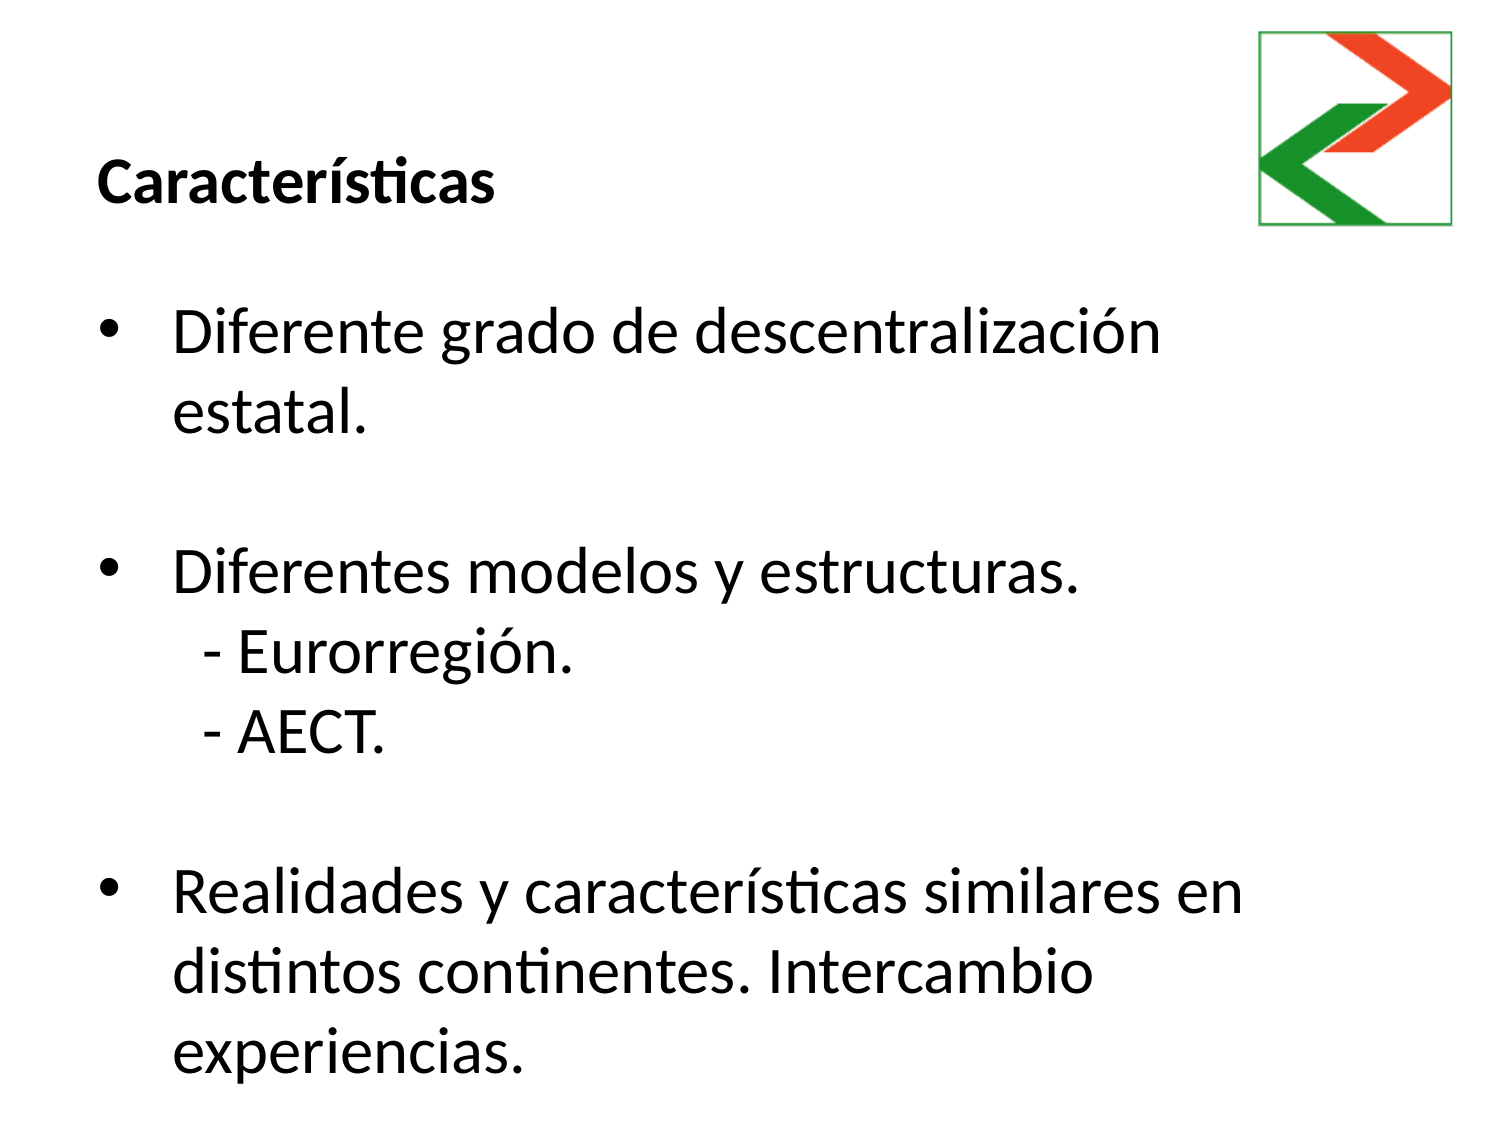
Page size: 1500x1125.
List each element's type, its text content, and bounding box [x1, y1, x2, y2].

text_box Características Diferente grado de descentralización estatal. Diferentes modelos y estructuras. - Eurorregión. - AECT. Realidades y características similares en distintos continentes. Intercambio experiencias. [82, 129, 1350, 1125]
picture [1257, 30, 1454, 228]
